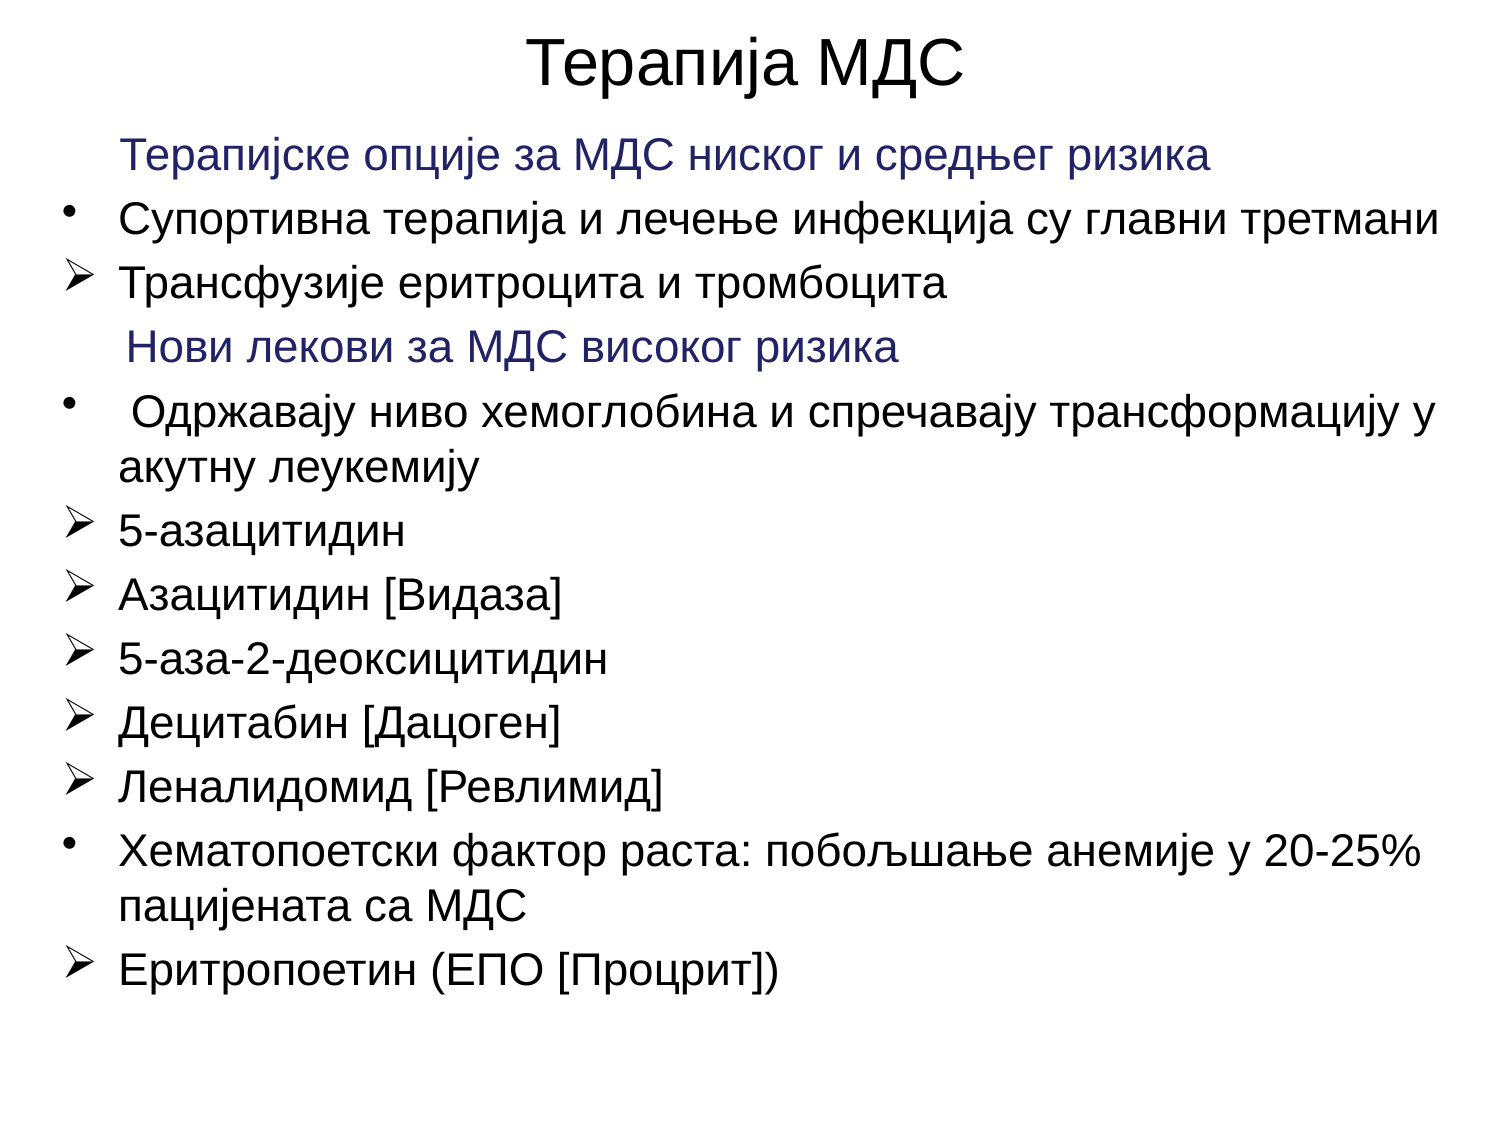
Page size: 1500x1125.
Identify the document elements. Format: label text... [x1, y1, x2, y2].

list Терапијске опције за МДС ниског и средњег ризика Супортивна терапија и лечење инфекција су главни третмани Трансфузије еритроцита и тромбоцита Нови лекови за МДС високог ризика Одржавају ниво хемоглобина и спречавају трансформацију у акутну леукемију 5-азацитидин Азацитидин [Видаза] 5-аза-2-деоксицитидин Децитабин [Дацоген] Леналидомид [Ревлимид] Хематопоетски фактор раста: побољшање анемије у 20-25% пацијената са МДС Еритропоетин (ЕПО [Процрит]) [46, 117, 1500, 1125]
title Терапија МДС [70, 0, 1421, 117]
